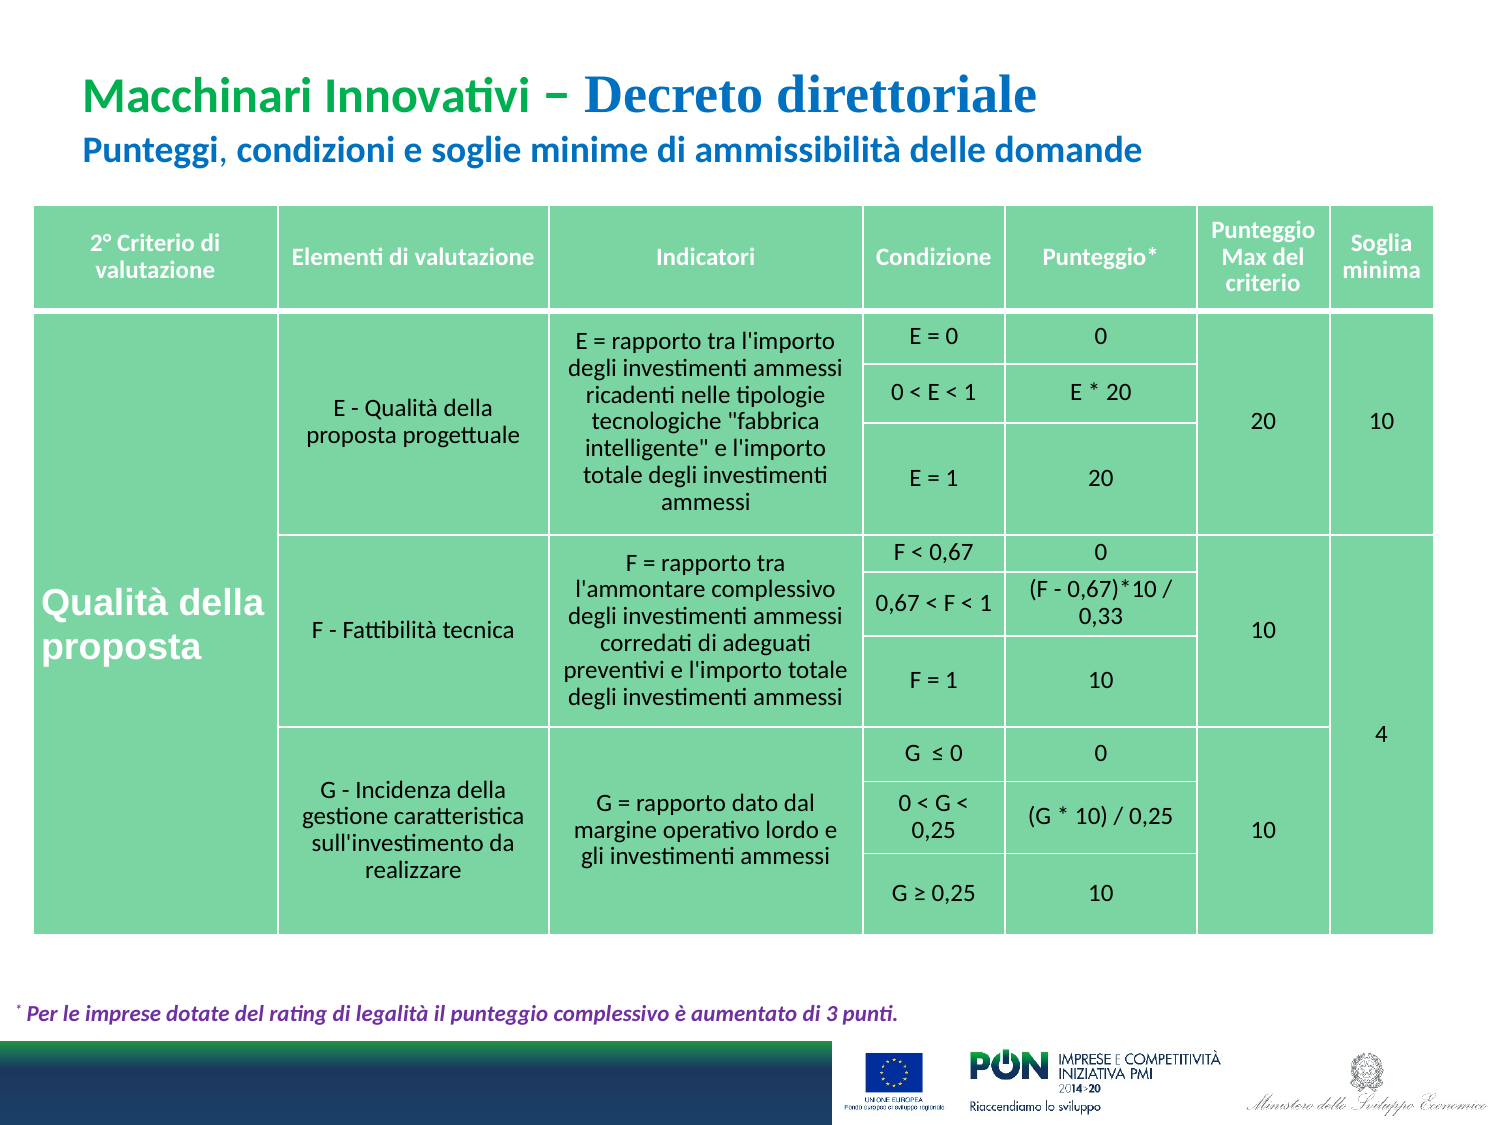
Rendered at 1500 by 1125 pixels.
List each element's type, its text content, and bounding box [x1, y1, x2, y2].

table_cell G = rapporto dato dal margine operativo lordo e gli investimenti ammessi [550, 728, 862, 934]
table_cell E - Qualità della proposta progettuale [279, 314, 548, 534]
table_header Soglia minima [1331, 206, 1433, 308]
table_cell 20 [1198, 314, 1329, 534]
table_cell F = 1 [864, 637, 1004, 726]
table_cell 0 < G < 0,25 [864, 782, 1004, 853]
text_box [837, 463, 869, 569]
table_cell 10 [1331, 314, 1433, 534]
table_cell 0 [1006, 728, 1196, 781]
table_cell 4 [1331, 536, 1433, 934]
table_cell 0 [1006, 314, 1196, 363]
table_cell F - Fattibilità tecnica [279, 536, 548, 726]
table_header Indicatori [550, 206, 862, 308]
table_header Punteggio* [1006, 206, 1196, 308]
table_header 2° Criterio di valutazione [34, 206, 277, 308]
table_cell F < 0,67 [864, 536, 1004, 571]
table_header Punteggio Max del criterio [1198, 206, 1329, 308]
table_cell 10 [1198, 728, 1329, 934]
table_cell 10 [1198, 536, 1329, 726]
table_cell G - Incidenza della gestione caratteristica sull'investimento da realizzare [279, 728, 548, 934]
table_cell Qualità della proposta [34, 314, 277, 934]
table_cell E = 1 [864, 424, 1004, 534]
table_header Elementi di valutazione [279, 206, 548, 308]
table_cell 0 [1006, 536, 1196, 571]
table_cell G ≥ 0,25 [864, 854, 1004, 934]
table_cell 0 < E < 1 [864, 365, 1004, 422]
table_cell (G * 10) / 0,25 [1006, 782, 1196, 853]
table_cell 20 [1006, 424, 1196, 534]
table_cell 10 [1006, 637, 1196, 726]
table_cell E * 20 [1006, 365, 1196, 422]
picture [0, 1039, 1500, 1125]
text_box [67, 156, 1500, 262]
table_cell E = 0 [864, 314, 1004, 363]
table_cell F = rapporto tra l'ammontare complessivo degli investimenti ammessi corredati di adeguati preventivi e l'importo totale degli investimenti ammessi [550, 536, 862, 726]
table_cell (F - 0,67)*10 / 0,33 [1006, 573, 1196, 635]
title Macchinari Innovativi – Decreto direttoriale Punteggi, condizioni e soglie minime di ammissibilità delle domande [67, 47, 1500, 156]
table_cell 0,67 < F < 1 [864, 573, 1004, 635]
text_box * Per le imprese dotate del rating di legalità il punteggio complessivo è aumentato di 3 punti. [0, 991, 960, 1034]
table_header Condizione [864, 206, 1004, 308]
table_cell E = rapporto tra l'importo degli investimenti ammessi ricadenti nelle tipologie tecnologiche "fabbrica intelligente" e l'importo totale degli investimenti ammessi [550, 314, 862, 534]
table_cell G ≤ 0 [864, 728, 1004, 781]
table_cell 10 [1006, 854, 1196, 934]
